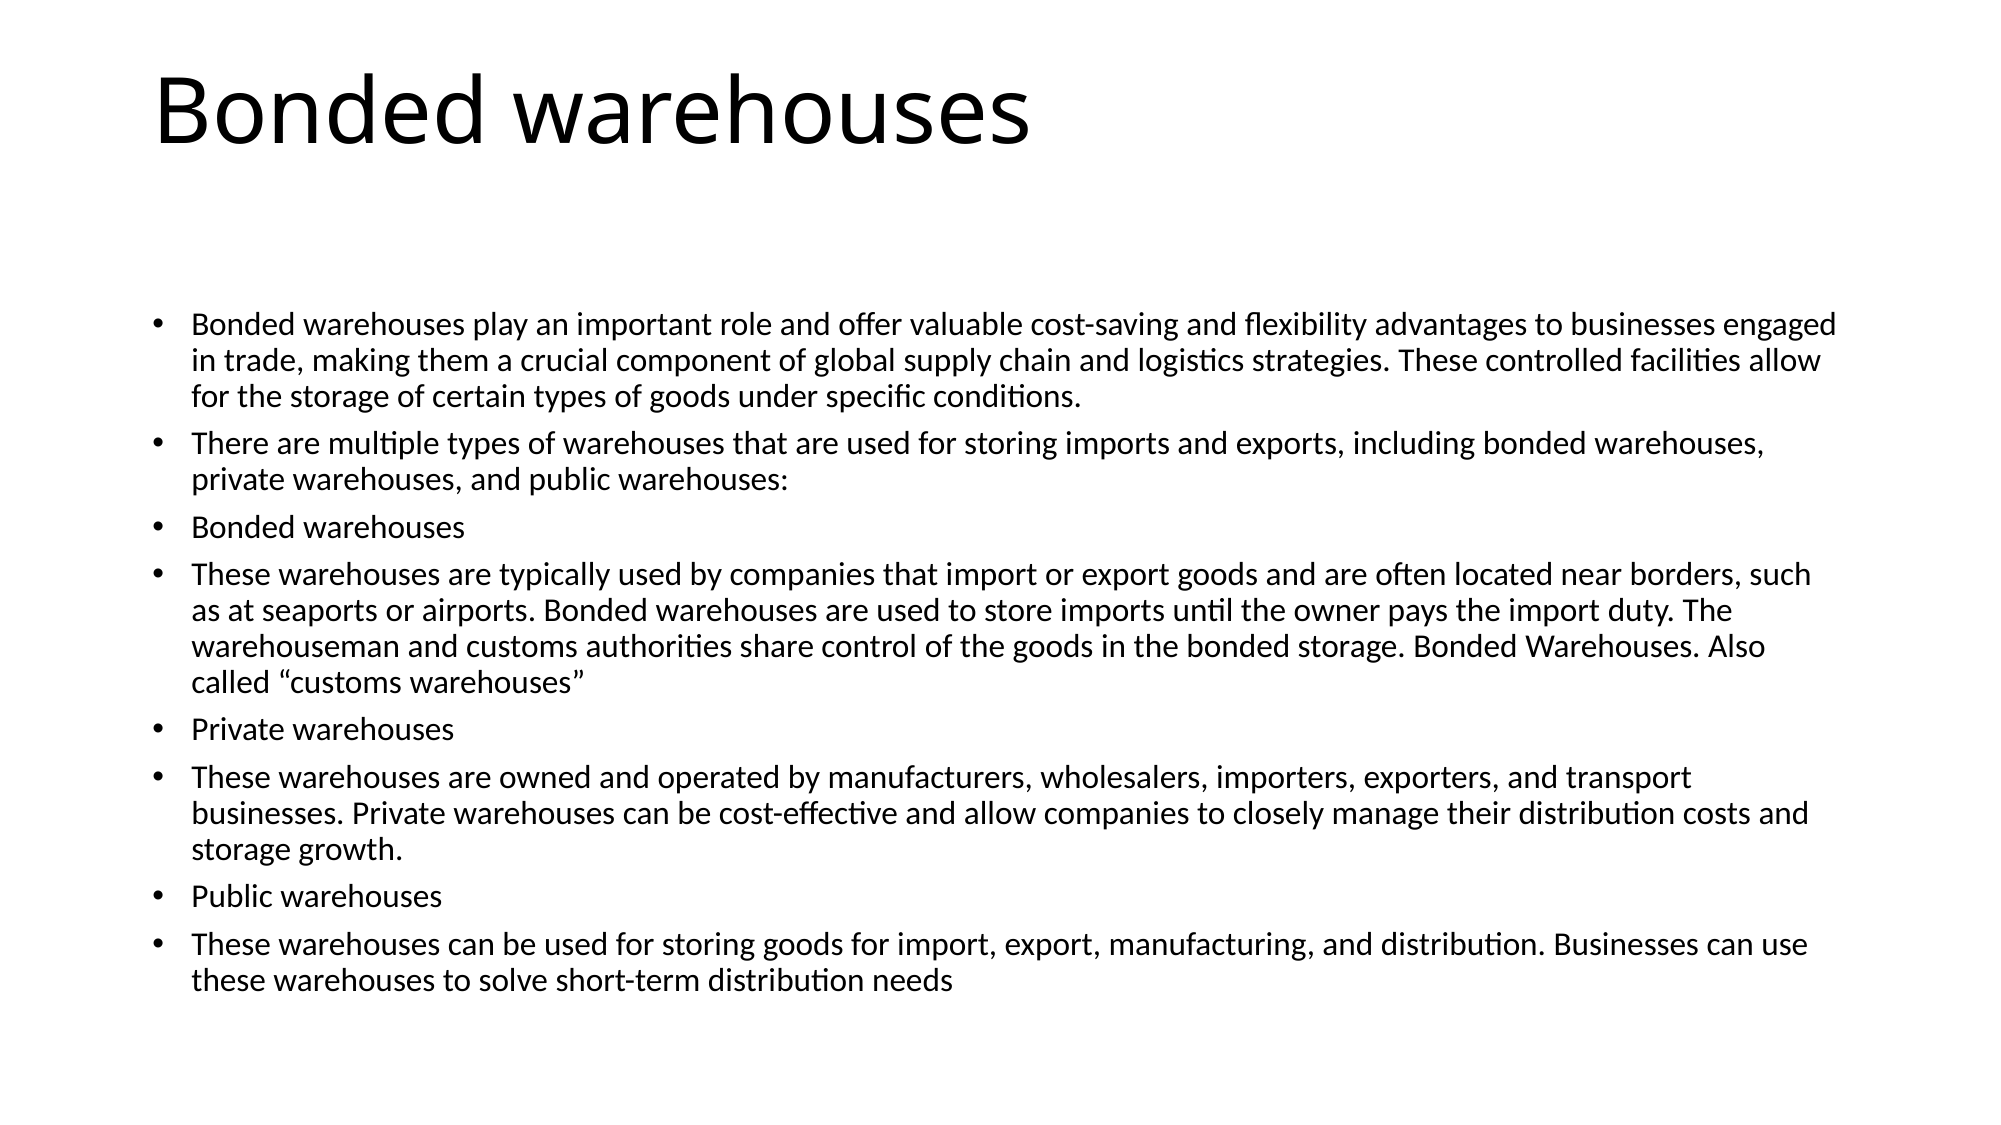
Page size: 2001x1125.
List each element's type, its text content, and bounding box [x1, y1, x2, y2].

list Bonded warehouses play an important role and offer valuable cost-saving and flexibility advantages to businesses engaged in trade, making them a crucial component of global supply chain and logistics strategies. These controlled facilities allow for the storage of certain types of goods under specific conditions. There are multiple types of warehouses that are used for storing imports and exports, including bonded warehouses, private warehouses, and public warehouses: Bonded warehouses These warehouses are typically used by companies that import or export goods and are often located near borders, such as at seaports or airports. Bonded warehouses are used to store imports until the owner pays the import duty. The warehouseman and customs authorities share control of the goods in the bonded storage. Bonded Warehouses. Also called “customs warehouses” Private warehouses These warehouses are owned and operated by manufacturers, wholesalers, importers, exporters, and transport businesses. Private warehouses can be cost-effective and allow companies to closely manage their distribution costs and storage growth. Public warehouses These warehouses can be used for storing goods for import, export, manufacturing, and distribution. Businesses can use these warehouses to solve short-term distribution needs [137, 299, 1863, 1014]
title Bonded warehouses [137, 59, 1863, 278]
